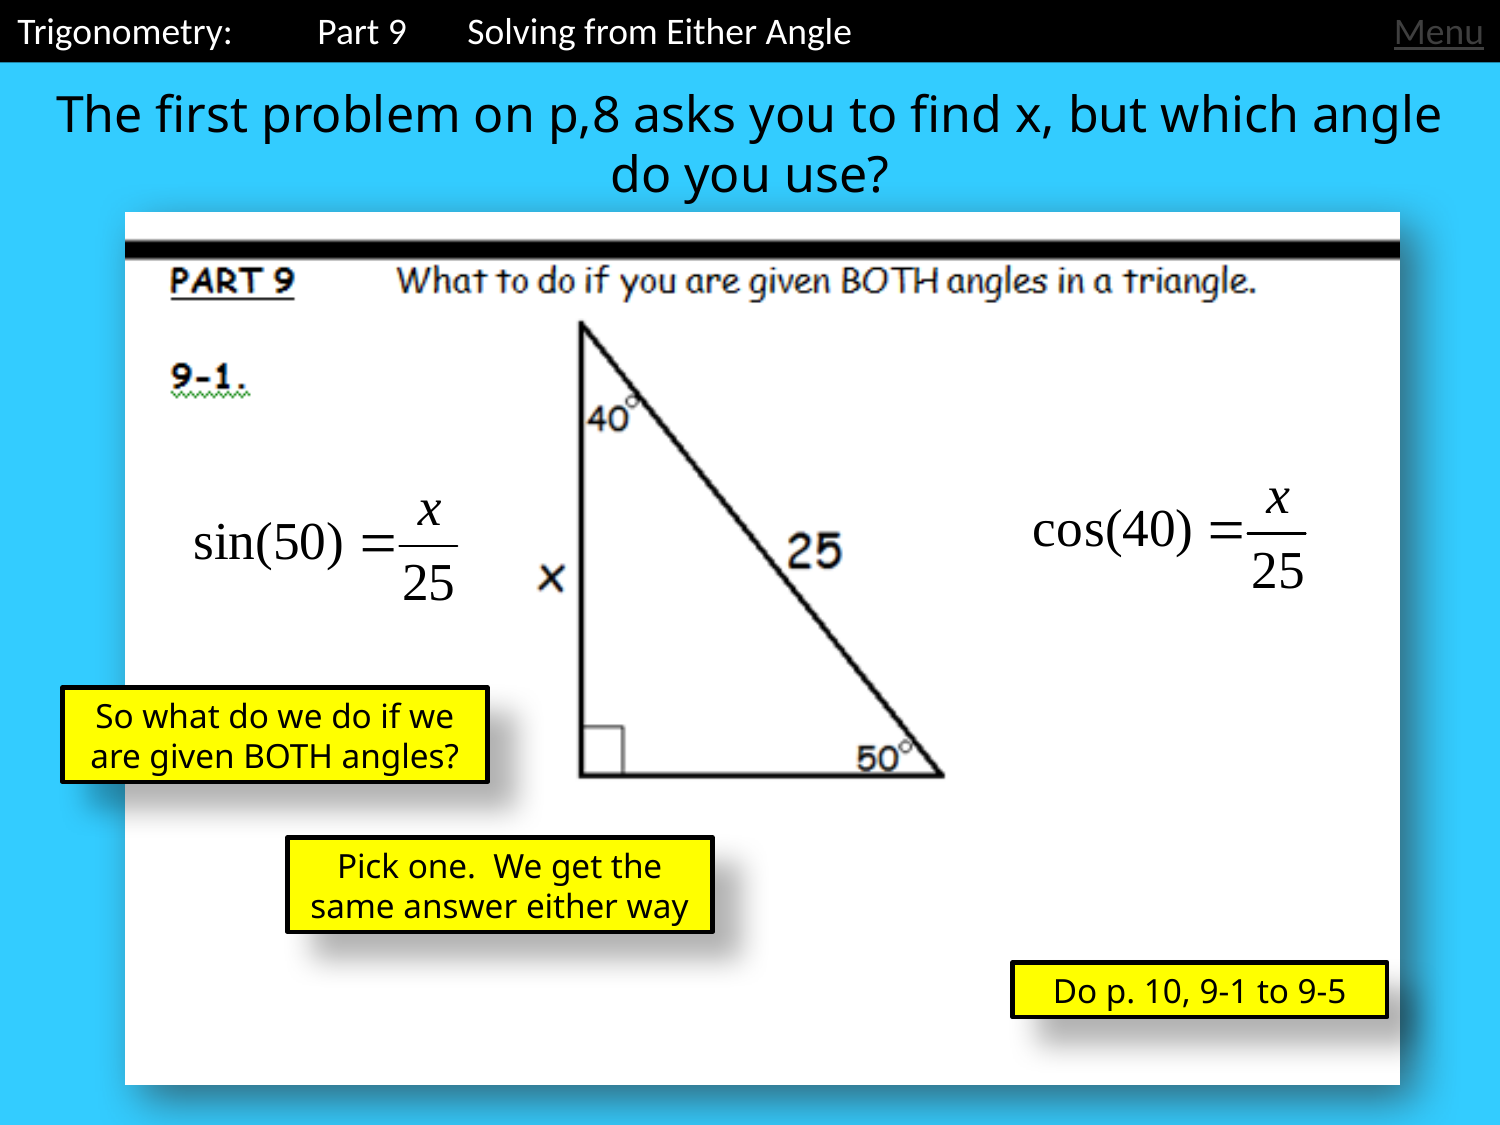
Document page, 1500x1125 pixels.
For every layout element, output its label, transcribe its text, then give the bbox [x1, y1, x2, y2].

text_box [0, 0, 1500, 64]
picture [124, 212, 1401, 1085]
text_box Menu [1379, 0, 1500, 60]
text_box So what do we do if we are given BOTH angles? [62, 687, 119, 783]
text_box Trigonometry: Part 9 Solving from Either Angle [2, 0, 868, 60]
text_box The first problem on p,8 asks you to find x, but which angle do you use? [24, 74, 1475, 210]
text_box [1024, 462, 1318, 601]
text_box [187, 474, 468, 613]
